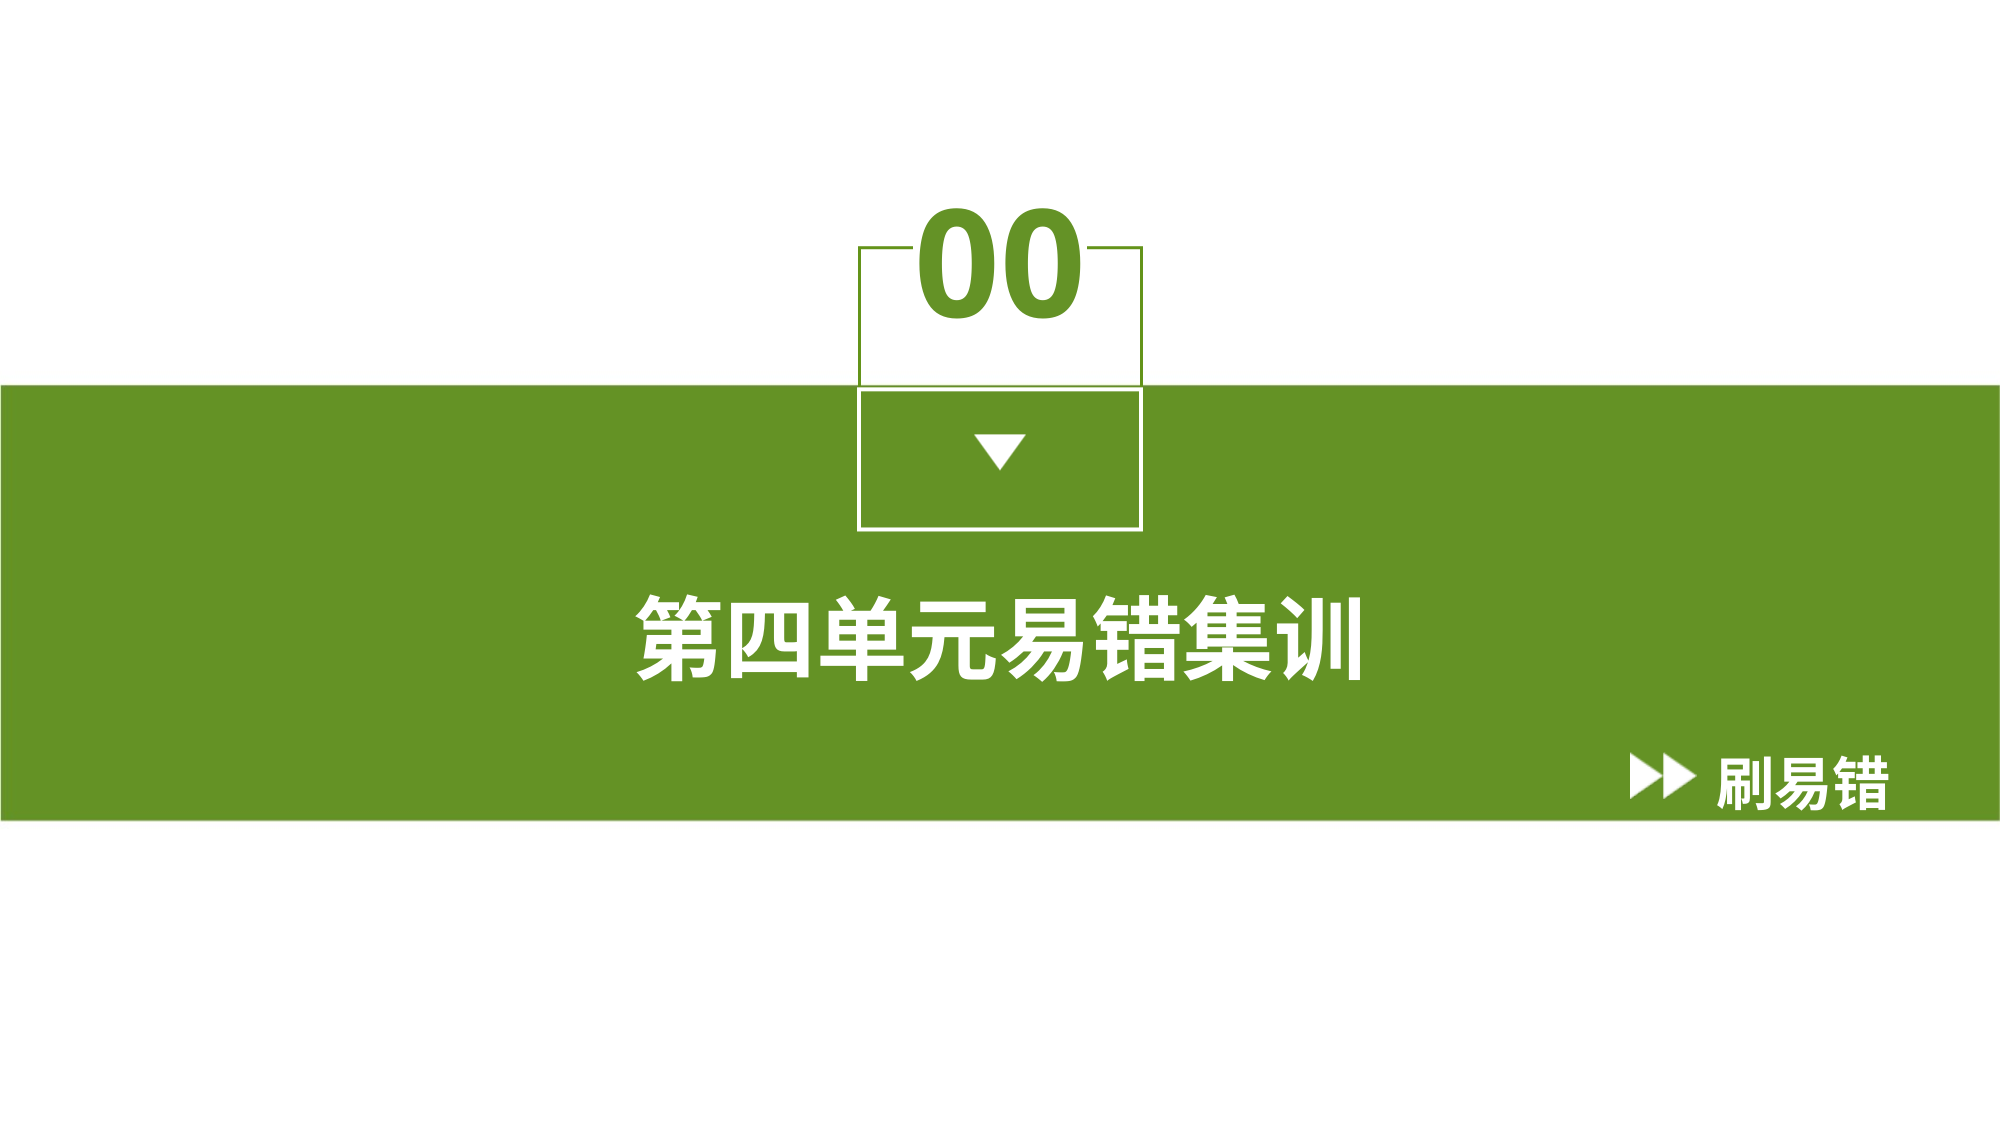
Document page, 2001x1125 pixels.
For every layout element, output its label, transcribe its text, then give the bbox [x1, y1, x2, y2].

picture [0, 0, 2000, 572]
text_box 第四单元易错集训 [0, 572, 2000, 699]
text_box 刷易错 [1715, 718, 1997, 812]
picture [0, 699, 2000, 1125]
text_box 00 [862, 156, 1139, 353]
